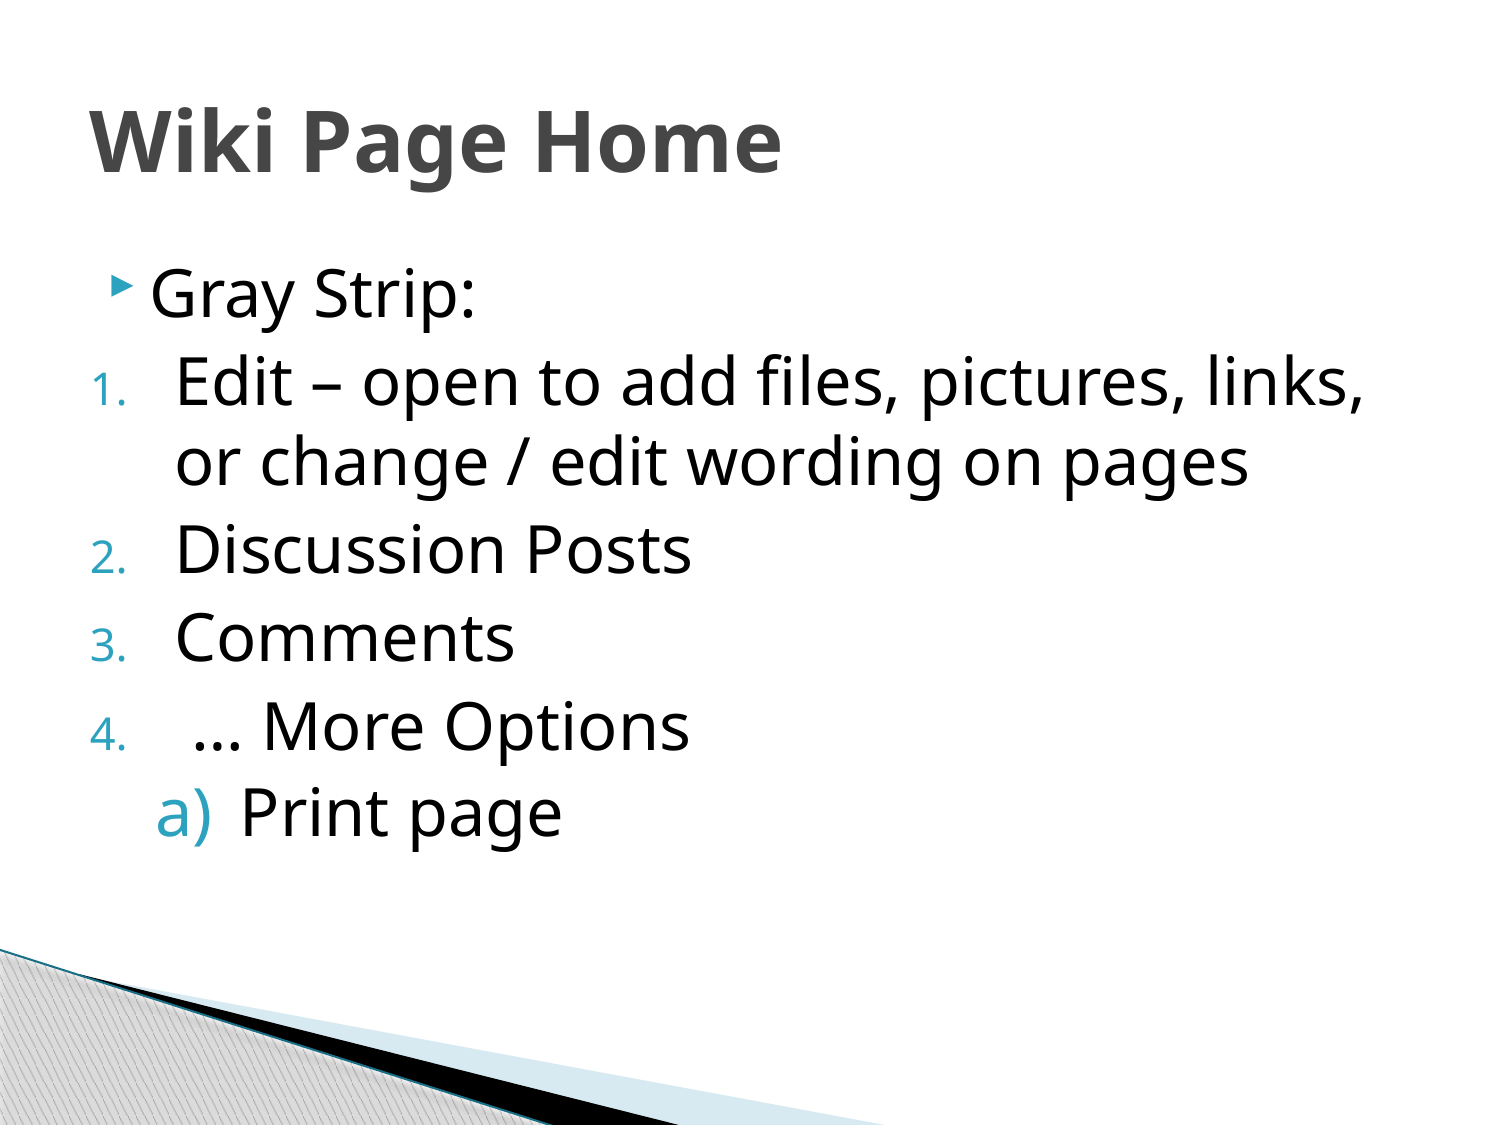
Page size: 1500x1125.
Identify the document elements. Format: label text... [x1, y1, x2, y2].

list Gray Strip: Edit – open to add files, pictures, links, or change / edit wording on pages Discussion Posts Comments … More Options Print page [75, 243, 1425, 986]
title Wiki Page Home [75, 45, 1425, 233]
